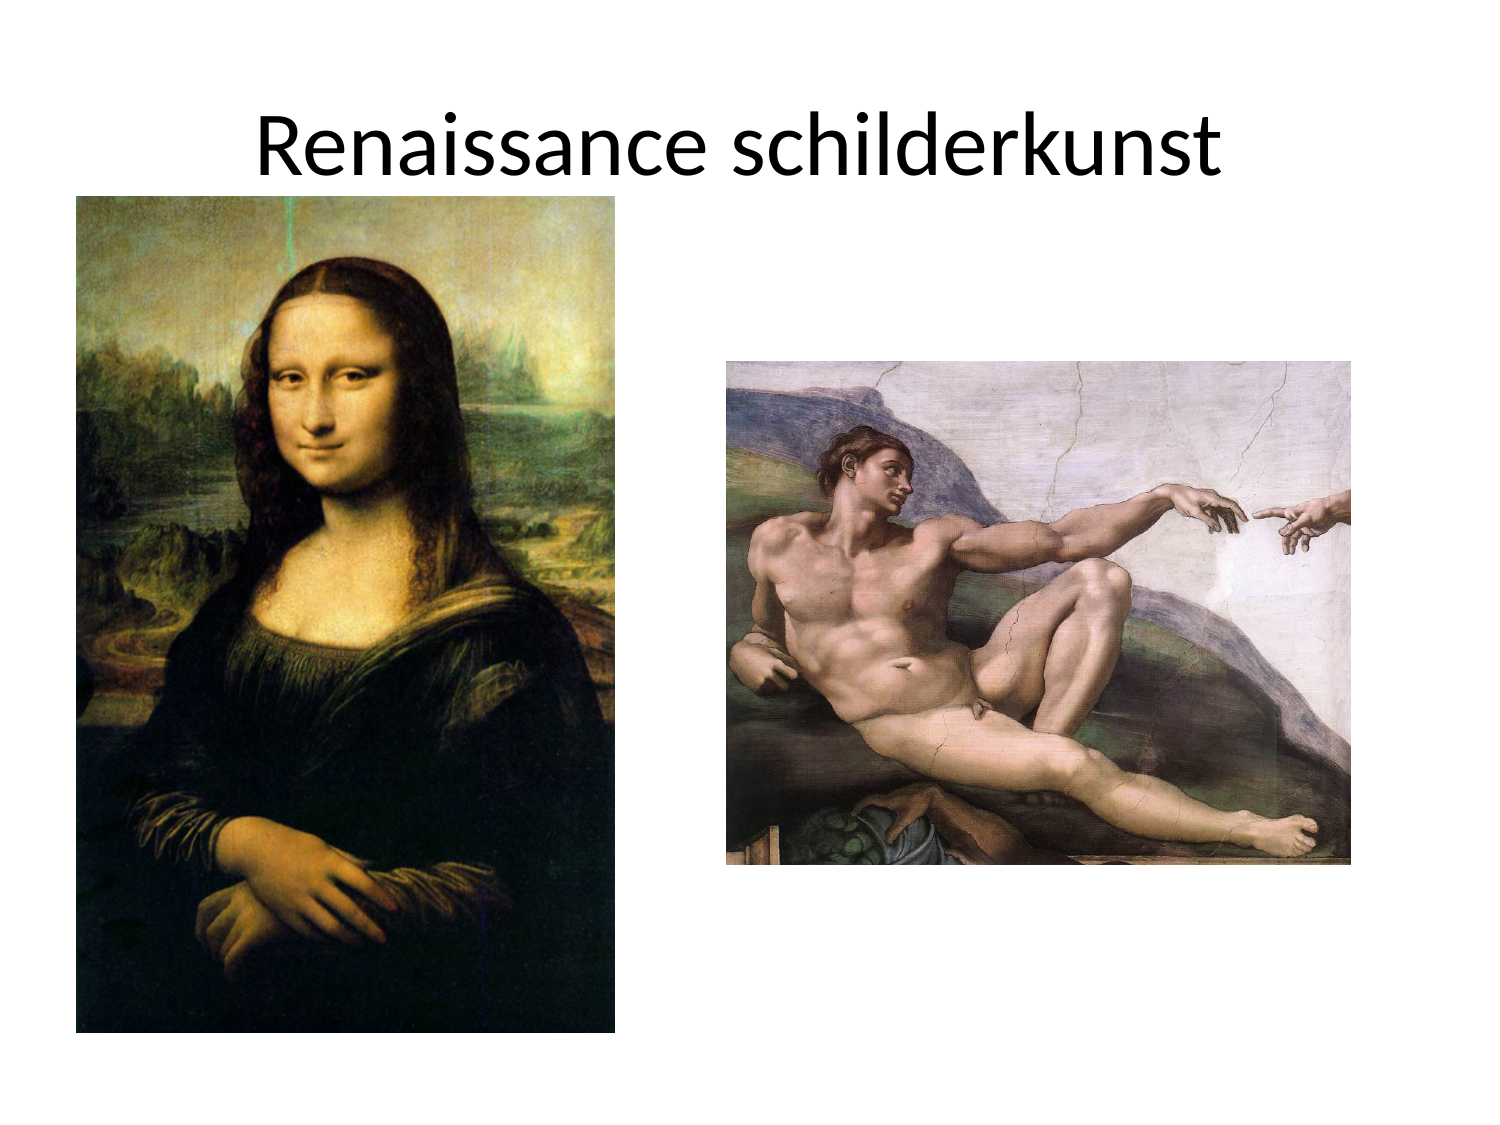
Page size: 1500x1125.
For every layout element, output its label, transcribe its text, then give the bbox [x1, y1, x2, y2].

picture [726, 361, 1351, 865]
title Renaissance schilderkunst [75, 45, 1425, 233]
picture [76, 196, 615, 1033]
